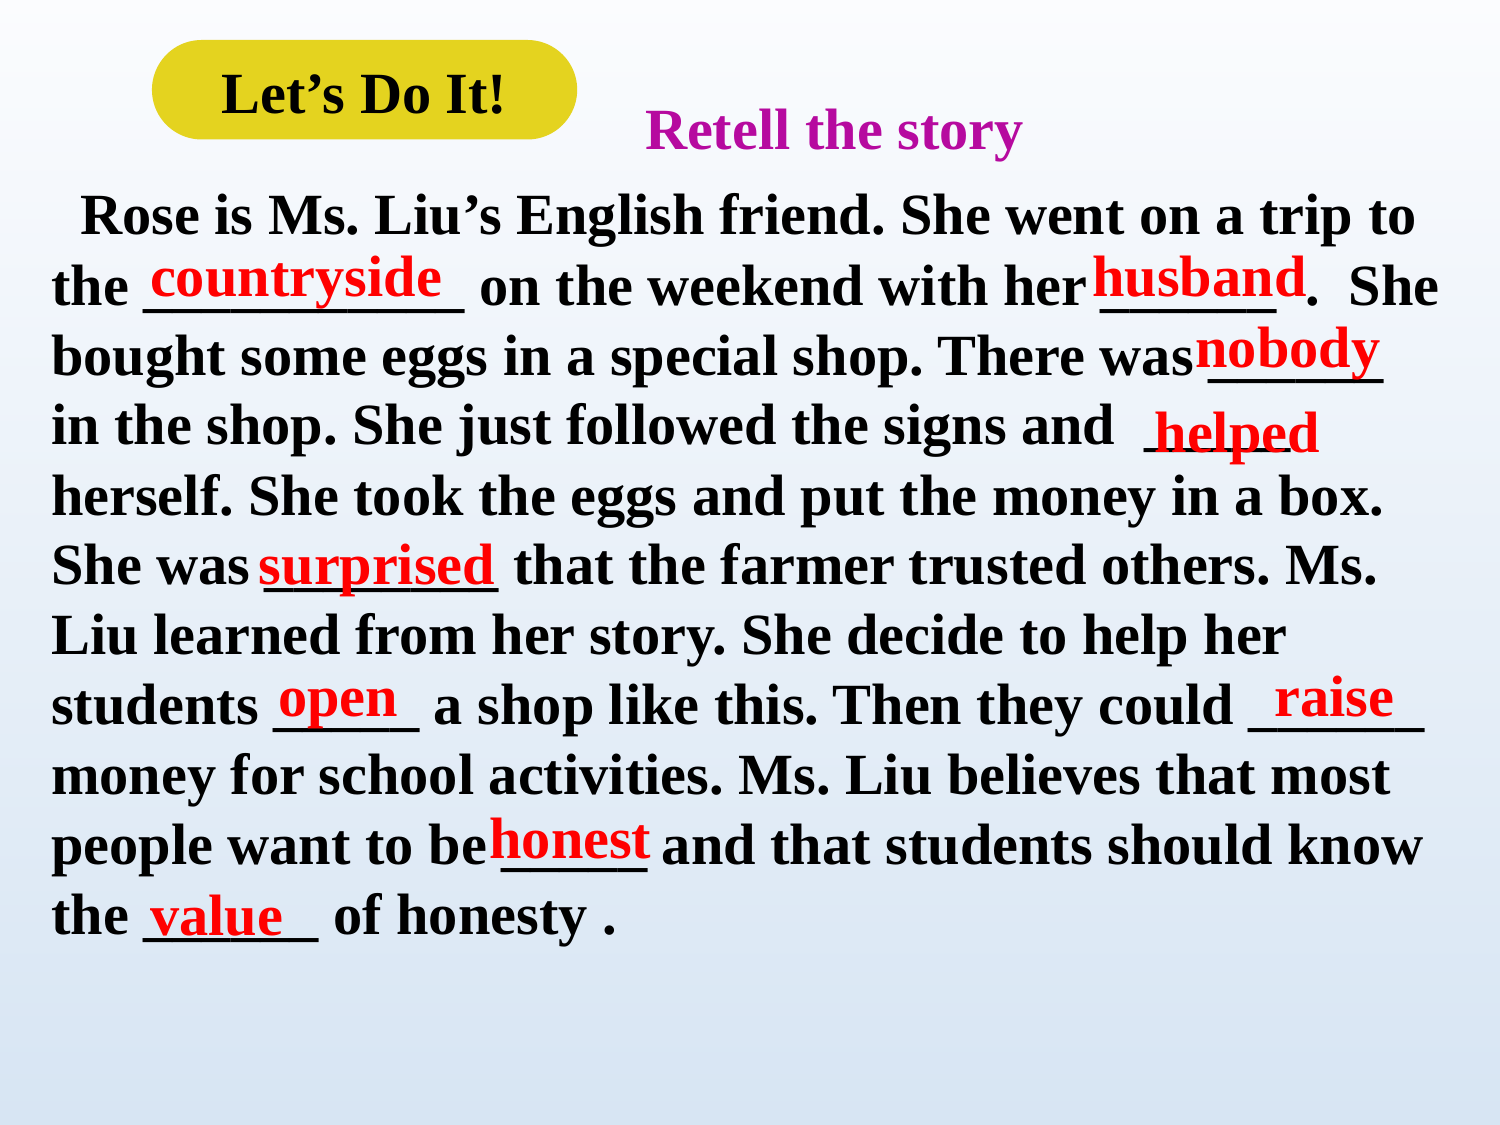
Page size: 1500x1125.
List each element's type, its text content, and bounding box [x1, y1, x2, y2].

text_box countryside [135, 230, 457, 316]
text_box Retell the story [630, 84, 1039, 169]
text_box open [263, 650, 414, 736]
text_box honest [474, 792, 667, 878]
text_box surprised [229, 518, 555, 604]
text_box value [135, 869, 299, 954]
text_box nobody [1180, 301, 1489, 387]
text_box husband [1077, 230, 1322, 316]
text_box Let’s Do It! [149, 37, 580, 142]
text_box raise [1259, 650, 1410, 736]
text_box helped [1140, 386, 1336, 472]
text_box Rose is Ms. Liu’s English friend. She went on a trip to the ___________ on the weekend with her ______ . She bought some eggs in a special shop. There was ______ in the shop. She just followed the signs and _____ herself. She took the eggs and put the money in a box. She was ________ that the farmer trusted others. Ms. Liu learned from her story. She decide to help her students _____ a shop like this. Then they could ______ money for school activities. Ms. Liu believes that most people want to be _____ and that students should know the ______ of honesty . [36, 169, 1489, 954]
